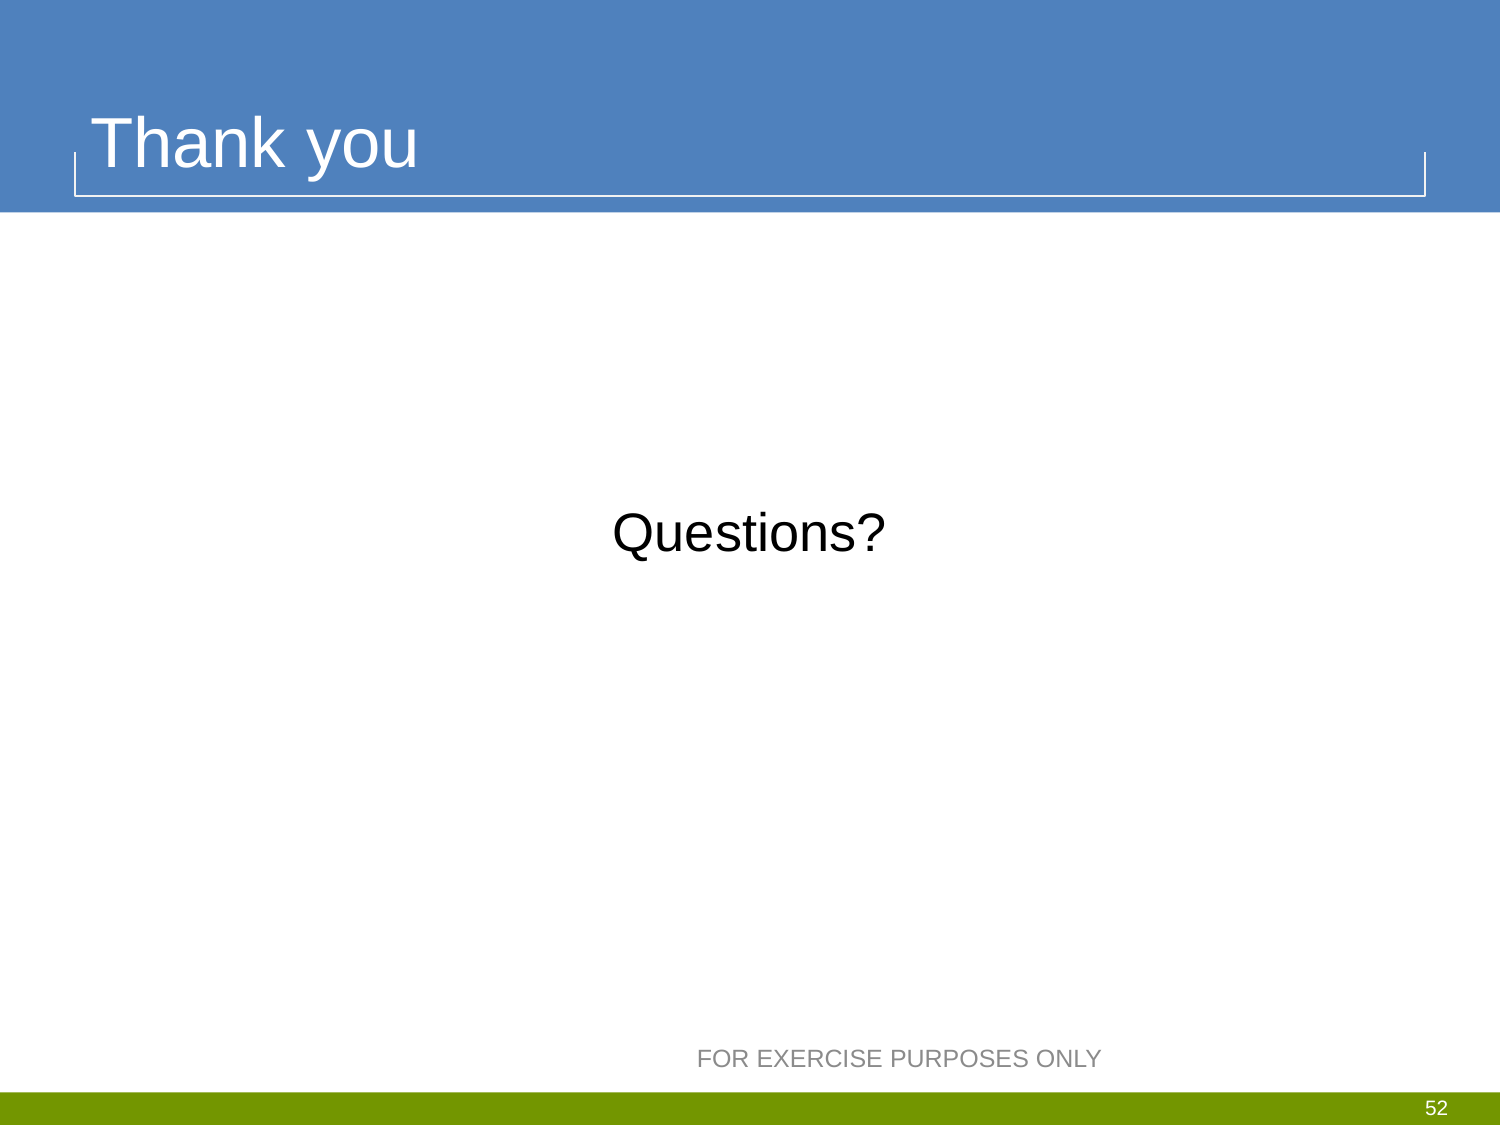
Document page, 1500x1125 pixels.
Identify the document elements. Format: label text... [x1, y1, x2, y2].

list Questions? [74, 262, 1426, 1006]
footer FOR EXERCISE PURPOSES ONLY [512, 1042, 1288, 1103]
title Thank you [74, 44, 1426, 233]
